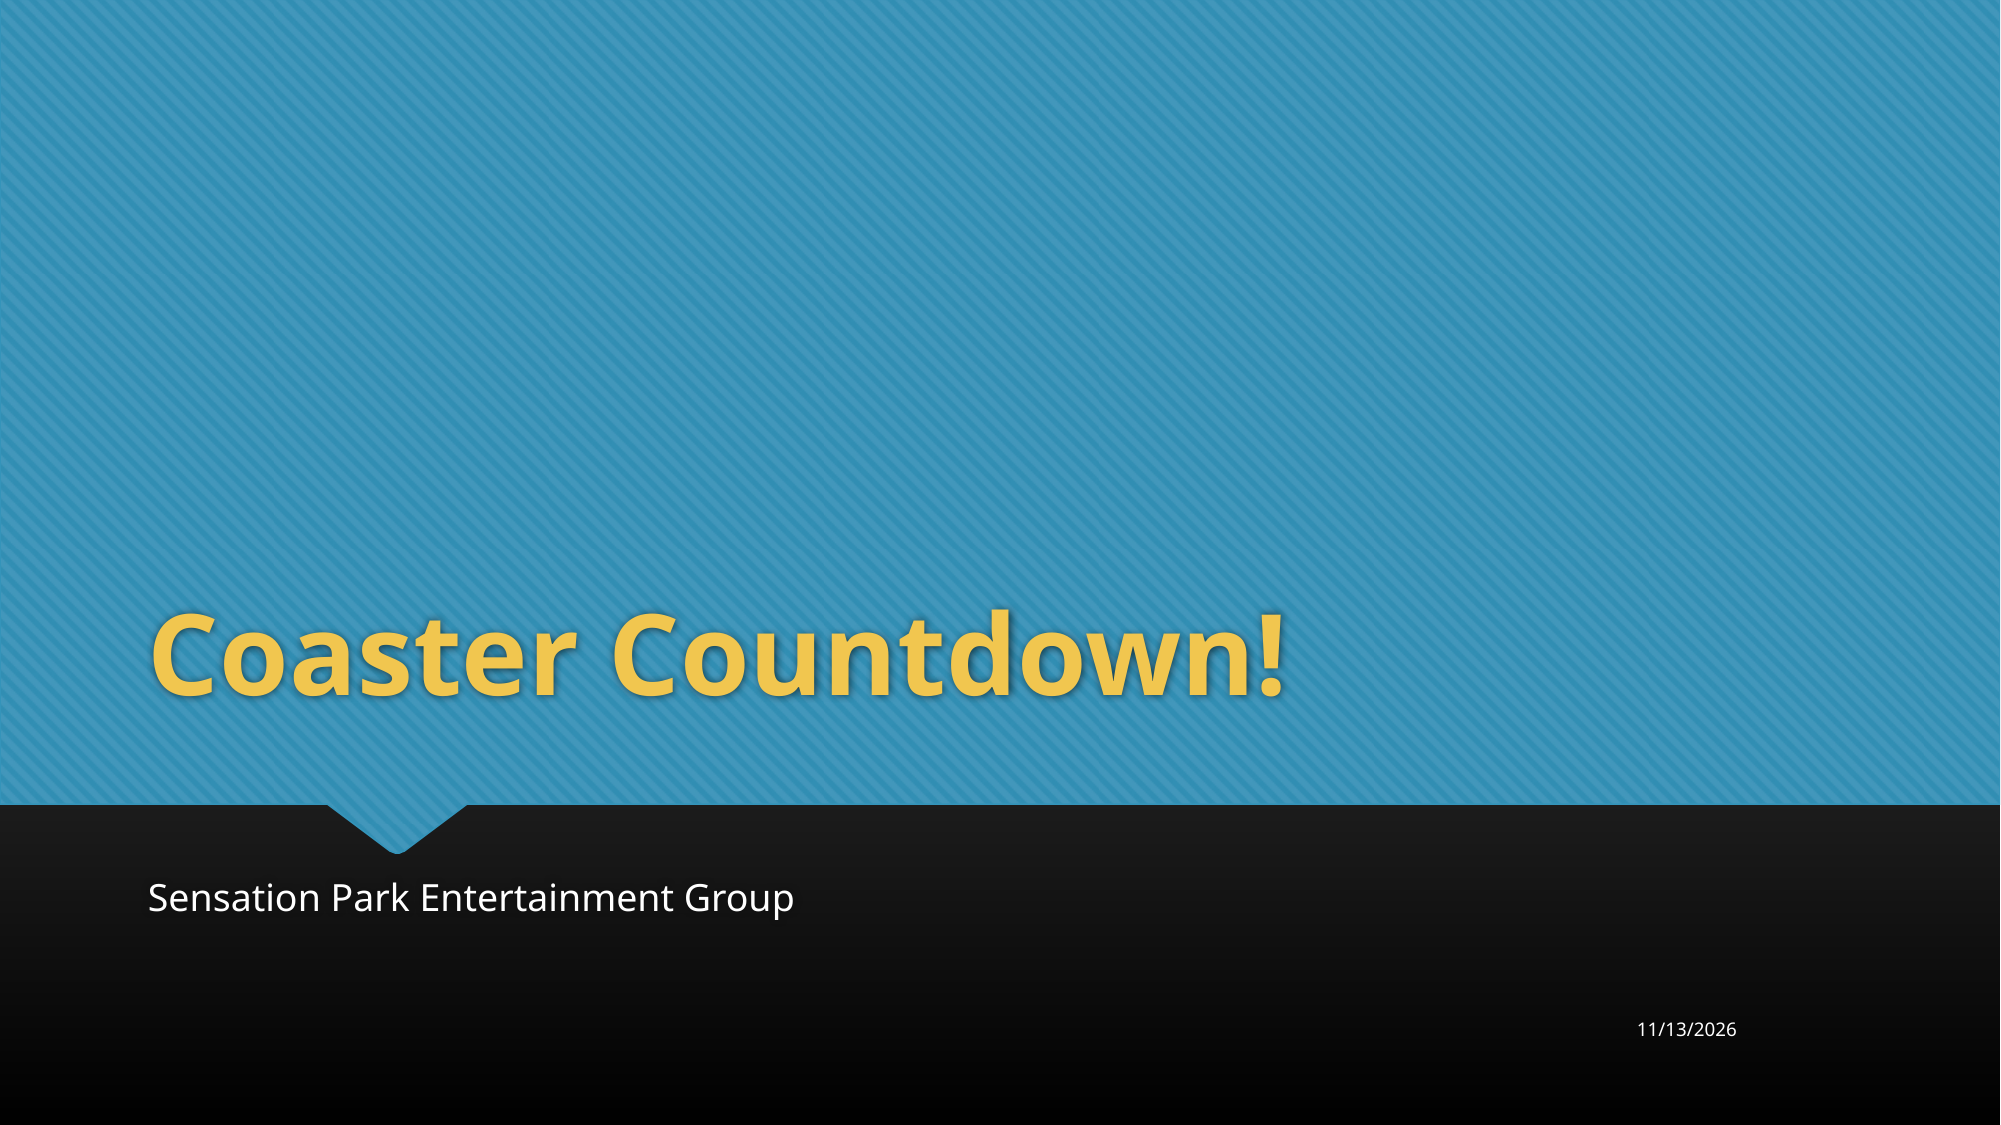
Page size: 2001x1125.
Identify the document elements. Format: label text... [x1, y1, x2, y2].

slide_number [1531, 991, 1752, 1051]
title Coaster Countdown! [132, 237, 1868, 726]
subtitle Sensation Park Entertainment Group [132, 866, 1868, 938]
